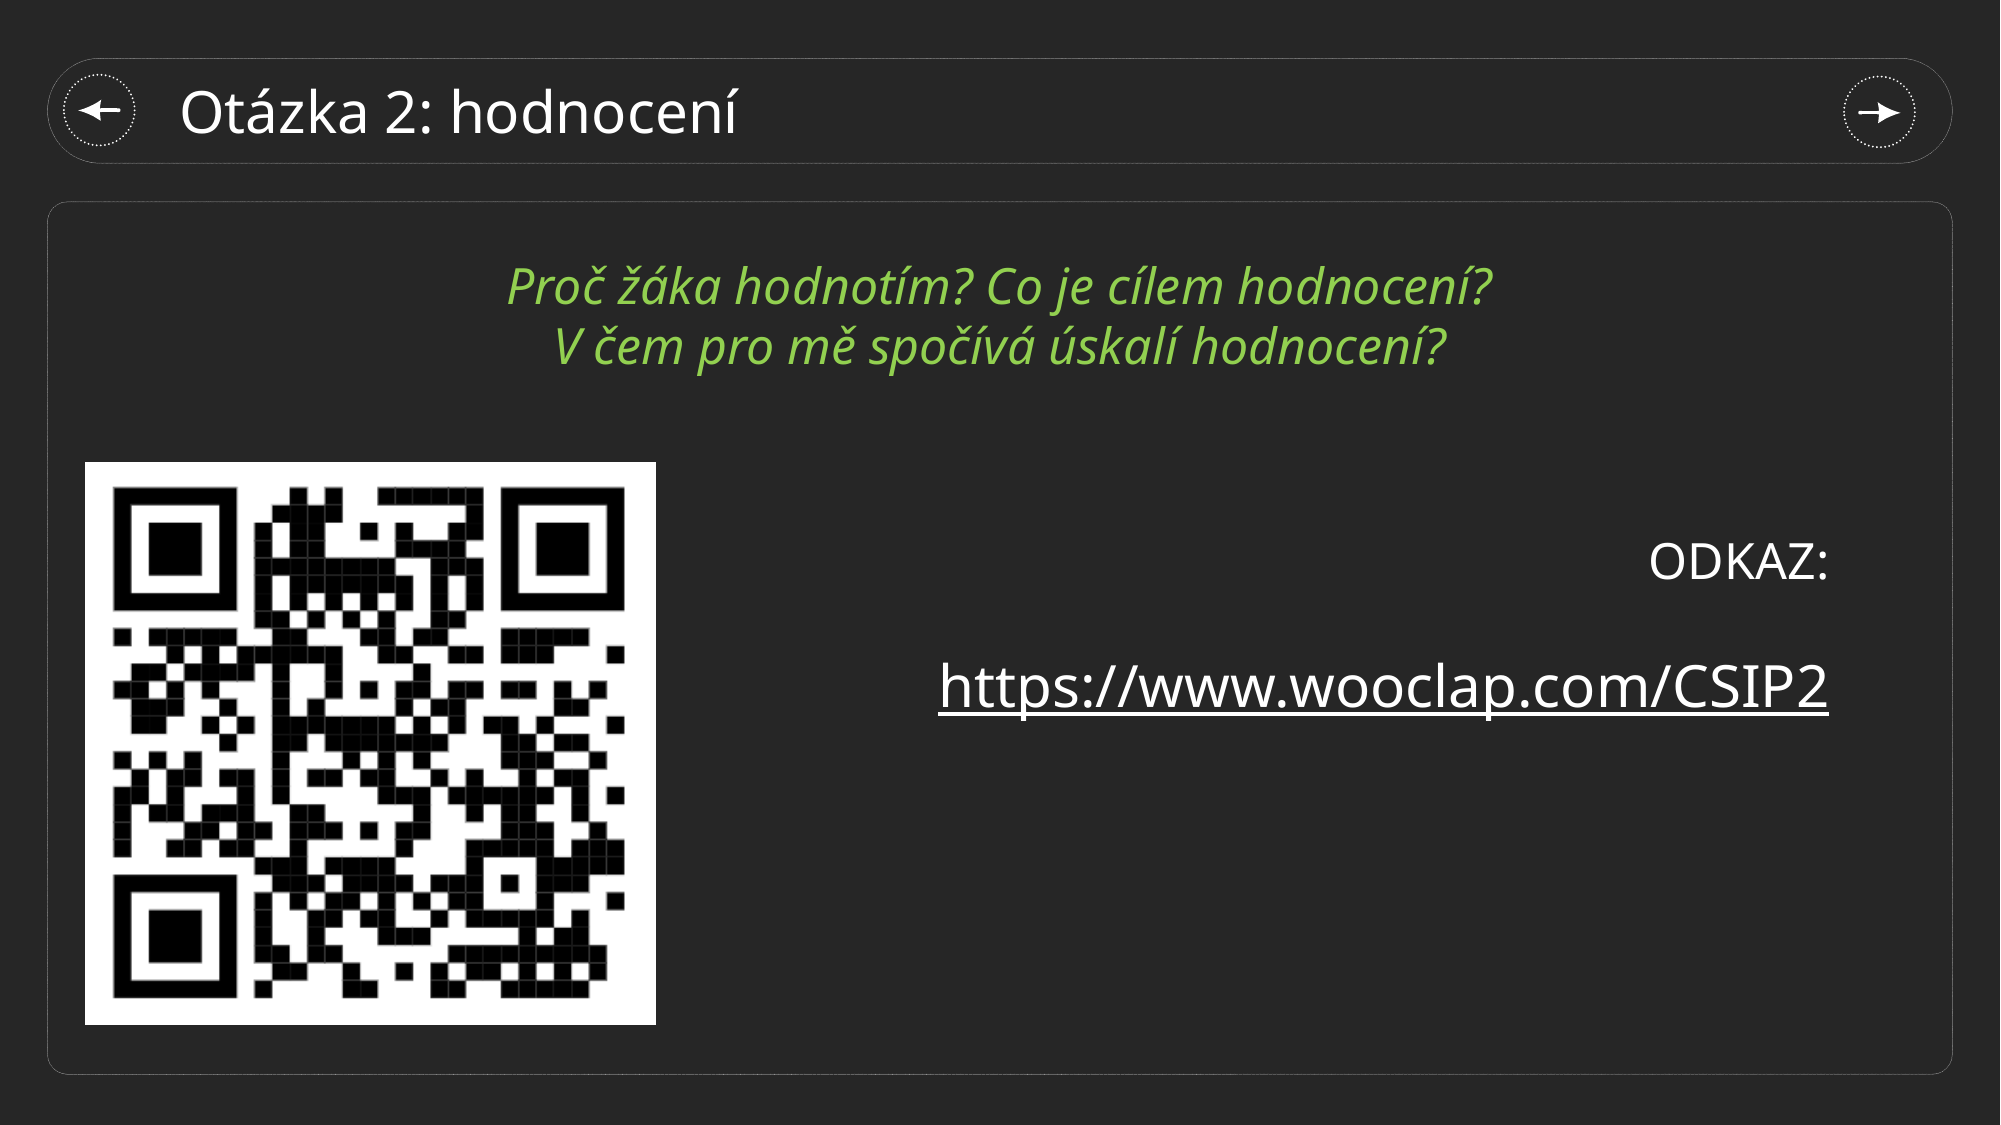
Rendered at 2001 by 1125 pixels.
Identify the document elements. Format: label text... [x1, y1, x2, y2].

picture [85, 462, 656, 1025]
text_box [46, 200, 1954, 1076]
text_box [1843, 75, 1916, 149]
picture [1858, 101, 1901, 124]
text_box Otázka 2: hodnocení [164, 67, 1677, 153]
text_box [46, 57, 1954, 165]
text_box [63, 74, 135, 146]
text_box ODKAZ: https://www.wooclap.com/CSIP2 [809, 521, 1844, 736]
